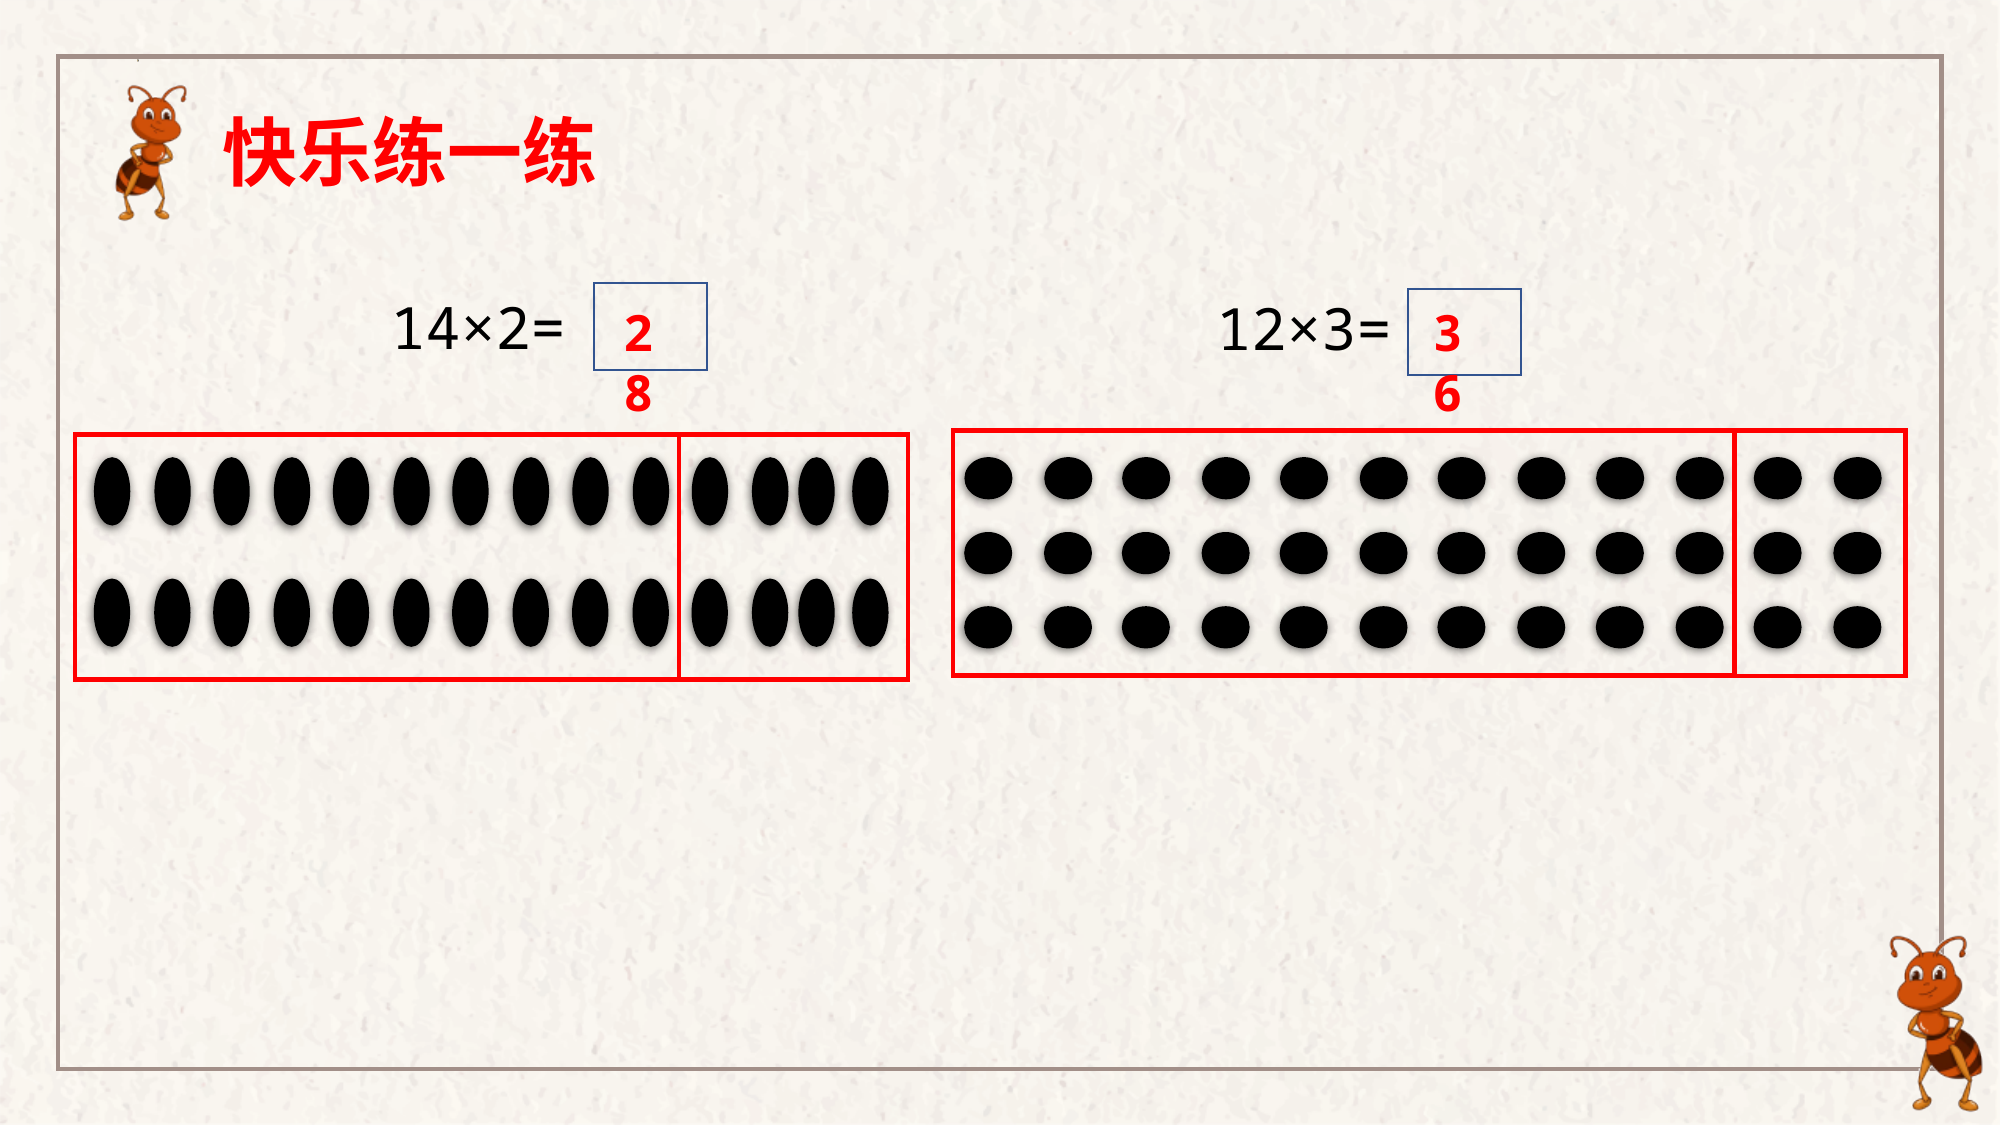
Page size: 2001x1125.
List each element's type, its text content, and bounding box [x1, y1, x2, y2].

text_box 28 [608, 293, 697, 429]
text_box 36 [1417, 294, 1506, 429]
text_box [1407, 288, 1522, 376]
text_box 14×2= [375, 283, 593, 369]
text_box [952, 429, 1734, 677]
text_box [93, 457, 889, 647]
text_box [74, 433, 678, 681]
text_box 快乐练一练 [231, 98, 733, 204]
text_box [678, 433, 909, 681]
text_box [593, 282, 708, 371]
text_box [1734, 429, 1907, 677]
text_box [57, 55, 1943, 1070]
text_box 12×3= [1201, 284, 1490, 370]
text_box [964, 457, 1882, 649]
picture [0, 0, 2000, 1125]
